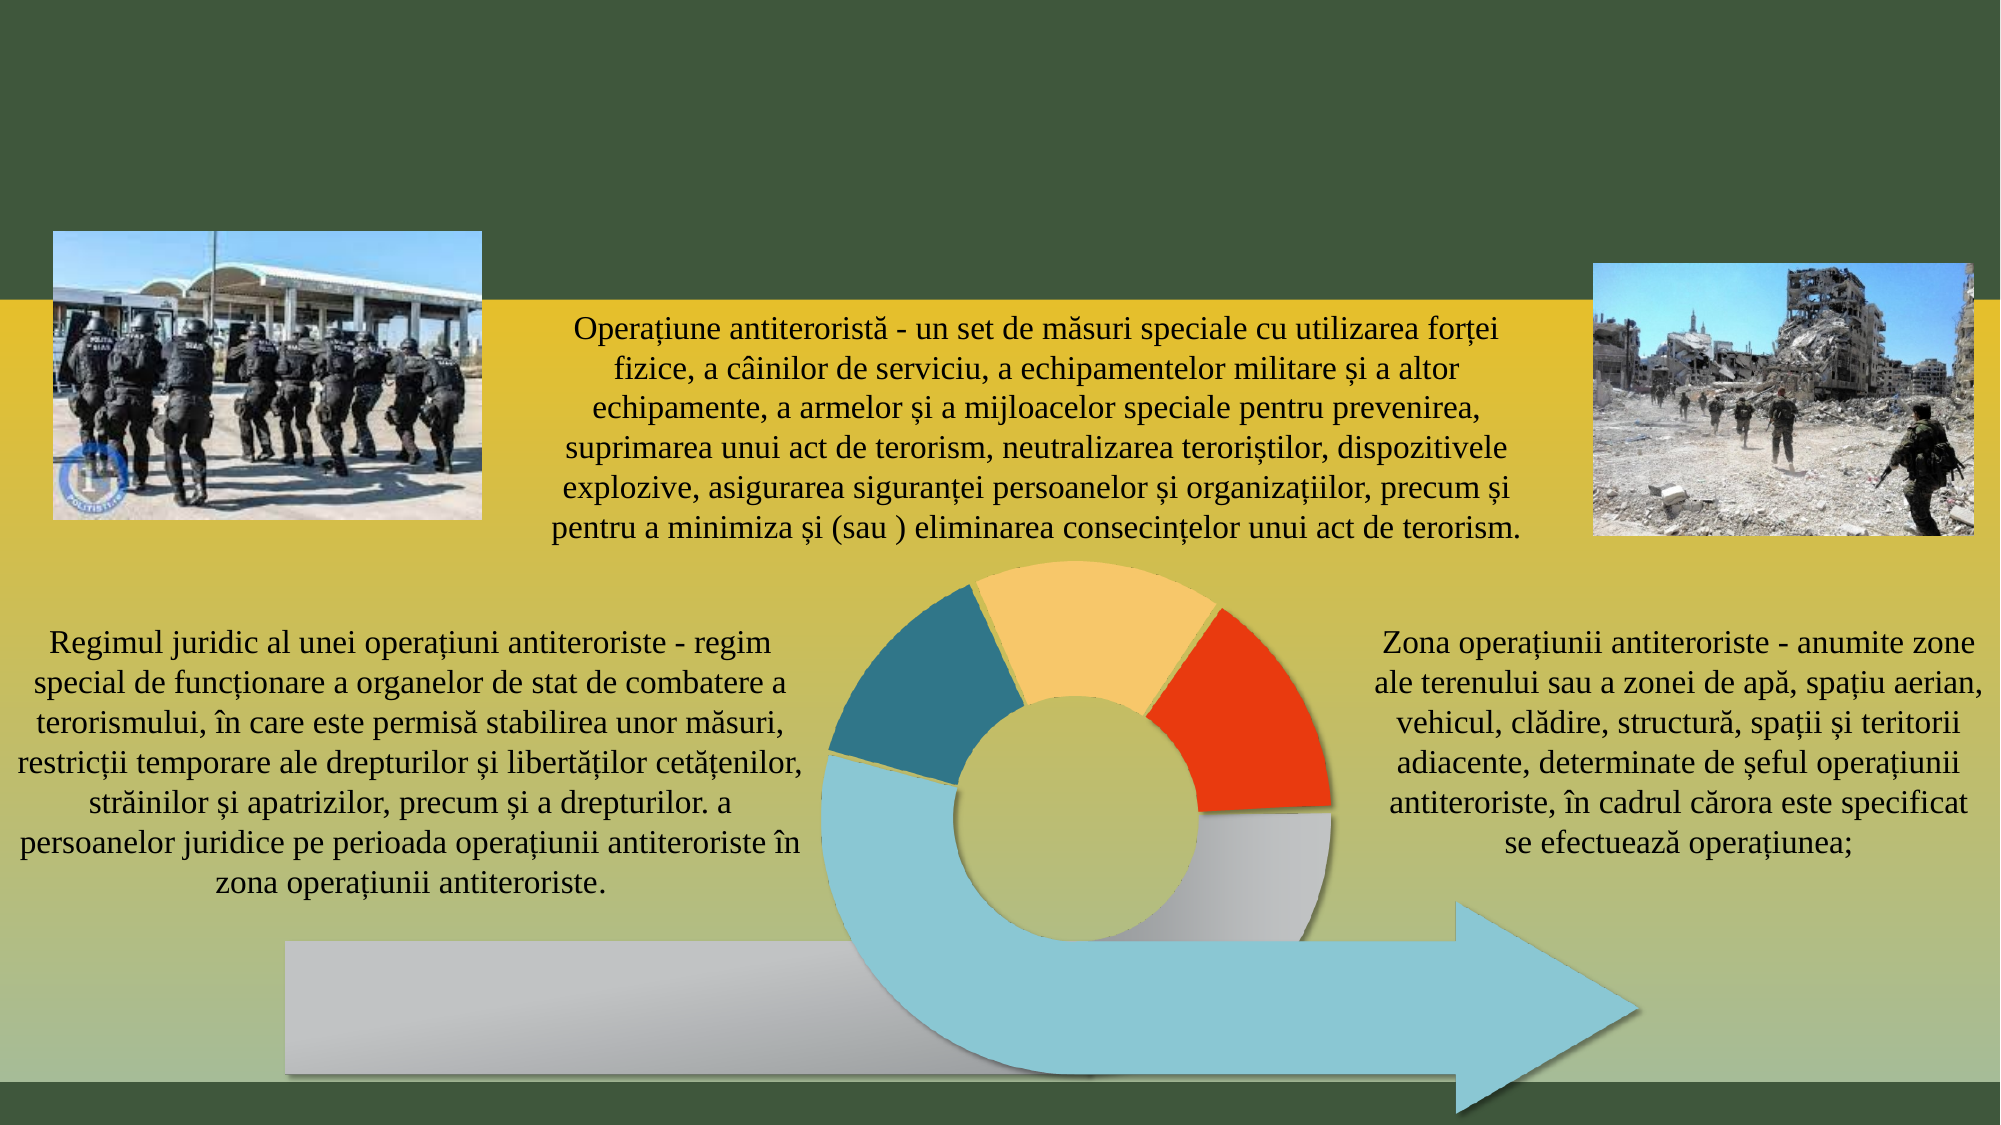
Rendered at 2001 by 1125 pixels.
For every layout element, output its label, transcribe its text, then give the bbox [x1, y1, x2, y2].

picture [281, 560, 1650, 1125]
text_box Operațiune antiteroristă - un set de măsuri speciale cu utilizarea forței fizice, a câinilor de serviciu, a echipamentelor militare și a altor echipamente, a armelor și a mijloacelor speciale pentru prevenirea, suprimarea unui act de terorism, neutralizarea teroriștilor, dispozitivele explozive, asigurarea siguranței persoanelor și organizațiilor, precum și pentru a minimiza și (sau ) eliminarea consecințelor unui act de terorism. [529, 298, 1546, 553]
text_box Zona operațiunii antiteroriste - anumite zone ale terenului sau a zonei de apă, spațiu aerian, vehicul, clădire, structură, spații și teritorii adiacente, determinate de șeful operațiunii antiteroriste, în cadrul cărora este specificat se efectuează operațiunea; [1650, 613, 2000, 868]
text_box Regimul juridic al unei operațiuni antiteroriste - regim special de funcționare a organelor de stat de combatere a terorismului, în care este permisă stabilirea unor măsuri, restricții temporare ale drepturilor și libertăților cetățenilor, străinilor și apatrizilor, precum și a drepturilor. a persoanelor juridice pe perioada operațiunii antiteroriste în zona operațiunii antiteroriste. [1, 613, 281, 908]
picture [1593, 263, 1974, 537]
picture [52, 231, 482, 520]
